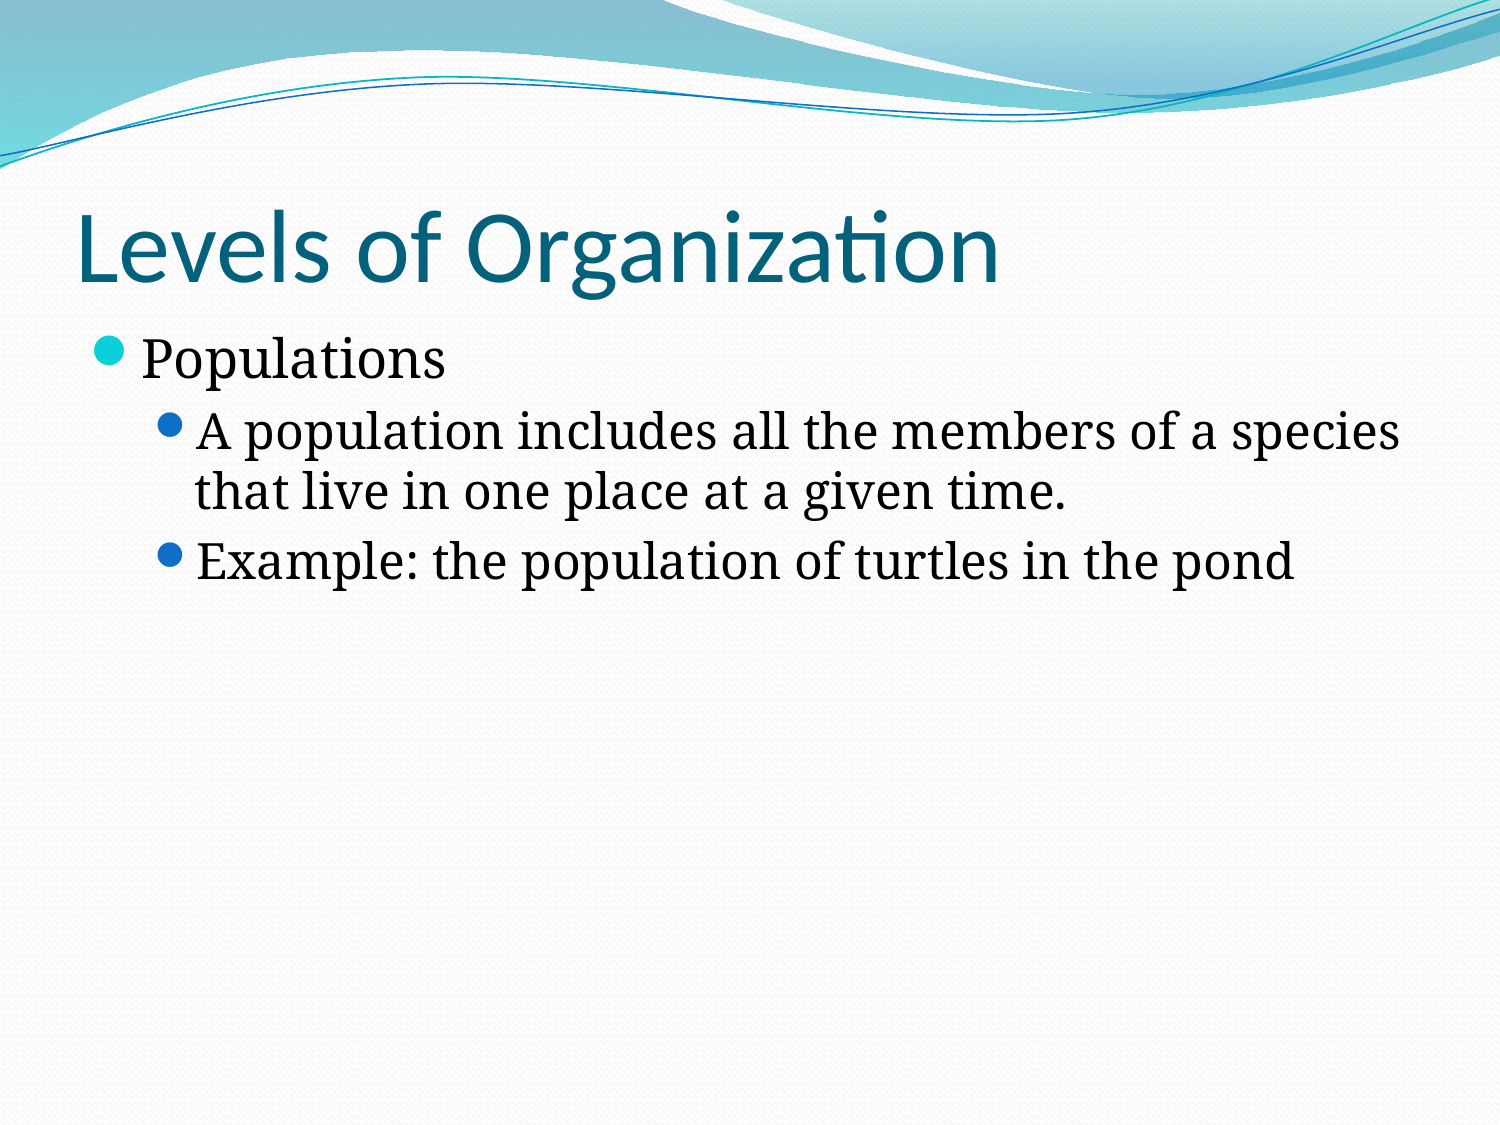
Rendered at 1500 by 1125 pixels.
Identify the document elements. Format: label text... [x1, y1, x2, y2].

list Populations A population includes all the members of a species that live in one place at a given time. Example: the population of turtles in the pond [75, 317, 1425, 1038]
title Levels of Organization [75, 115, 1425, 303]
